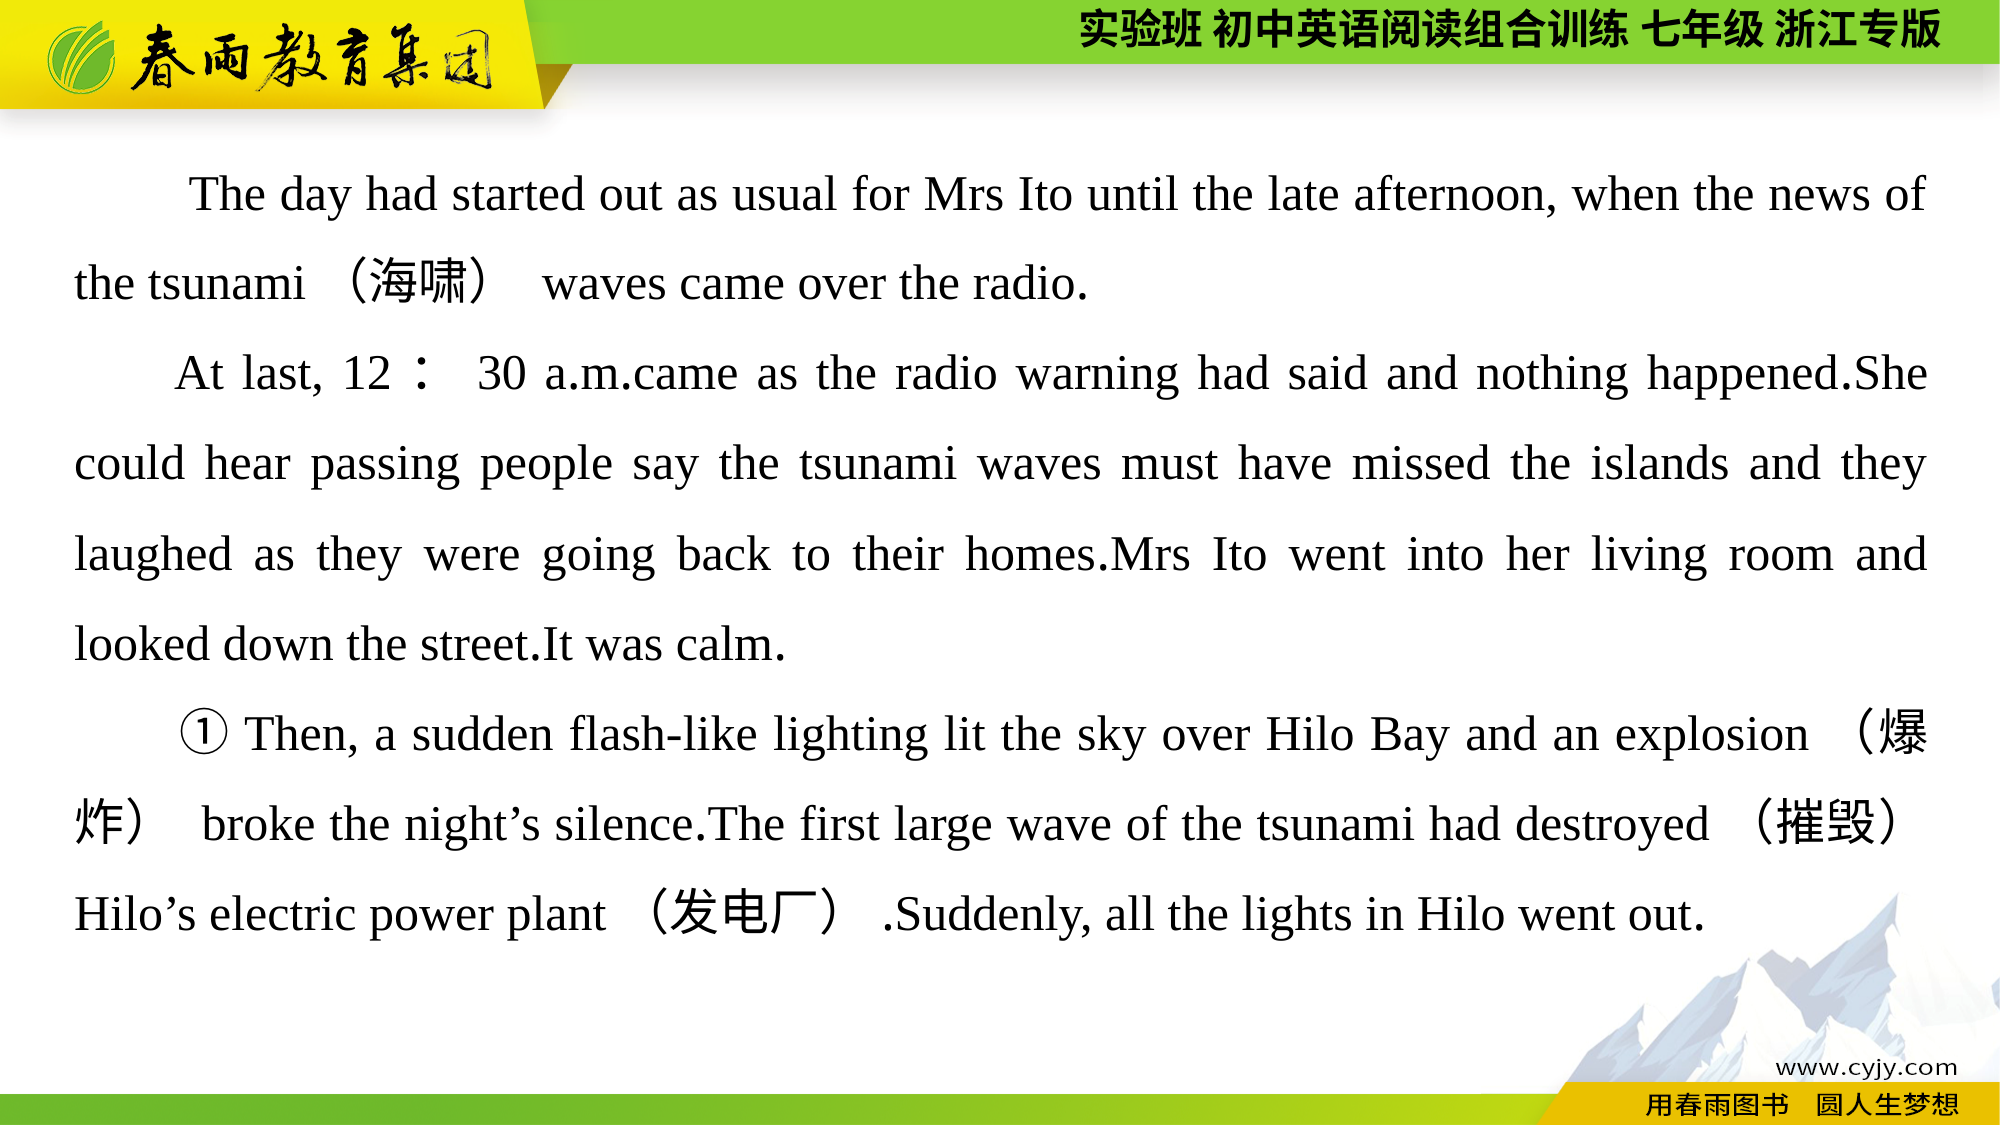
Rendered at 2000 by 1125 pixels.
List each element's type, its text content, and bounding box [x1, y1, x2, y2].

list The day had started out as usual for Mrs Ito until the late afternoon, when the news of the tsunami（海啸） waves came over the radio. At last, 12：30 a.m.came as the radio warning had said and nothing happened.She could hear passing people say the tsunami waves must have missed the islands and they laughed as they were going back to their homes.Mrs Ito went into her living room and looked down the street.It was calm. ①Then, a sudden flash-like lighting lit the sky over Hilo Bay and an explosion（爆炸） broke the night’s silence.The first large wave of the tsunami had destroyed（摧毁） Hilo’s electric power plant（发电厂）.Suddenly, all the lights in Hilo went out. [59, 122, 1944, 944]
picture [0, 0, 2000, 1125]
